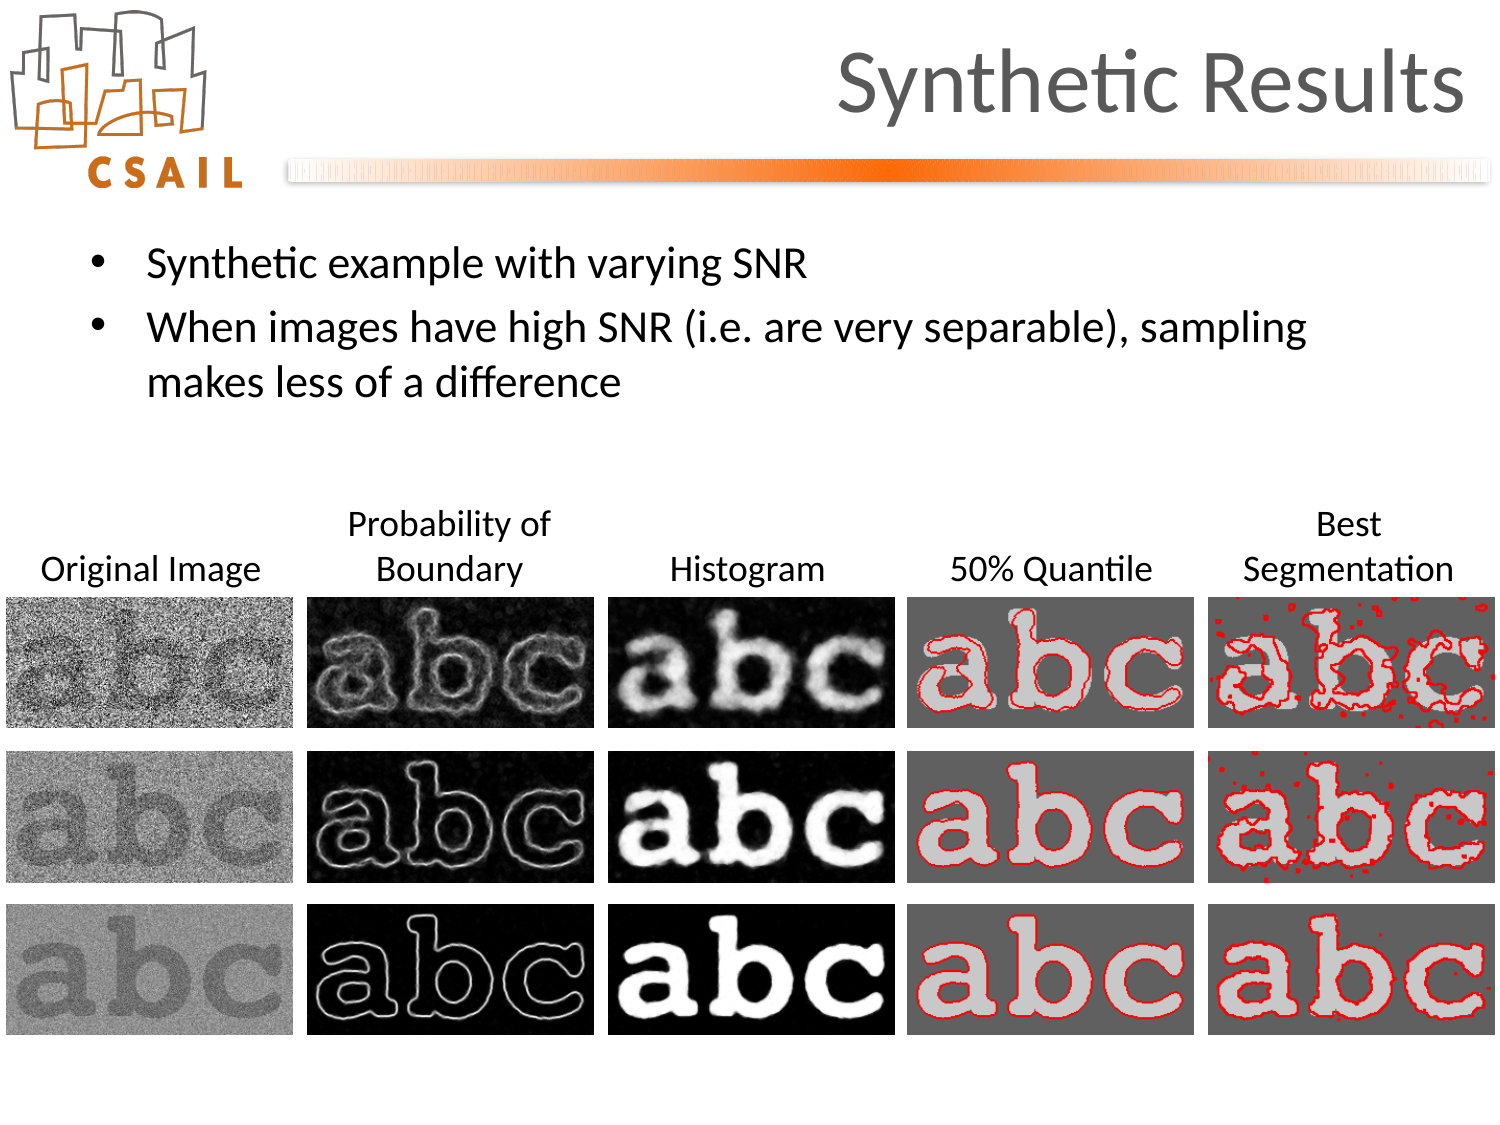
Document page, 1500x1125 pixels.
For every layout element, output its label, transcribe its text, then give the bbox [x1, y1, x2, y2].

picture [306, 751, 594, 883]
picture [5, 903, 293, 1035]
picture [5, 751, 293, 883]
picture [306, 903, 594, 1035]
picture [306, 597, 594, 728]
title Synthetic Results [208, 4, 1483, 147]
picture [906, 903, 1194, 1035]
picture [10, 10, 242, 188]
list Synthetic example with varying SNR When images have high SNR (i.e. are very separable), sampling makes less of a difference [75, 225, 1425, 1005]
picture [1207, 597, 1495, 728]
picture [1207, 751, 1495, 883]
picture [607, 903, 895, 1035]
picture [5, 597, 293, 728]
text_box Histogram [655, 536, 841, 595]
text_box 50% Quantile [934, 536, 1169, 595]
picture [906, 751, 1194, 883]
picture [1207, 903, 1495, 1035]
picture [607, 751, 895, 883]
text_box Probability of Boundary [332, 491, 567, 595]
text_box Original Image [25, 536, 277, 595]
picture [607, 597, 895, 728]
text_box Best Segmentation [1228, 491, 1470, 595]
picture [906, 597, 1194, 728]
